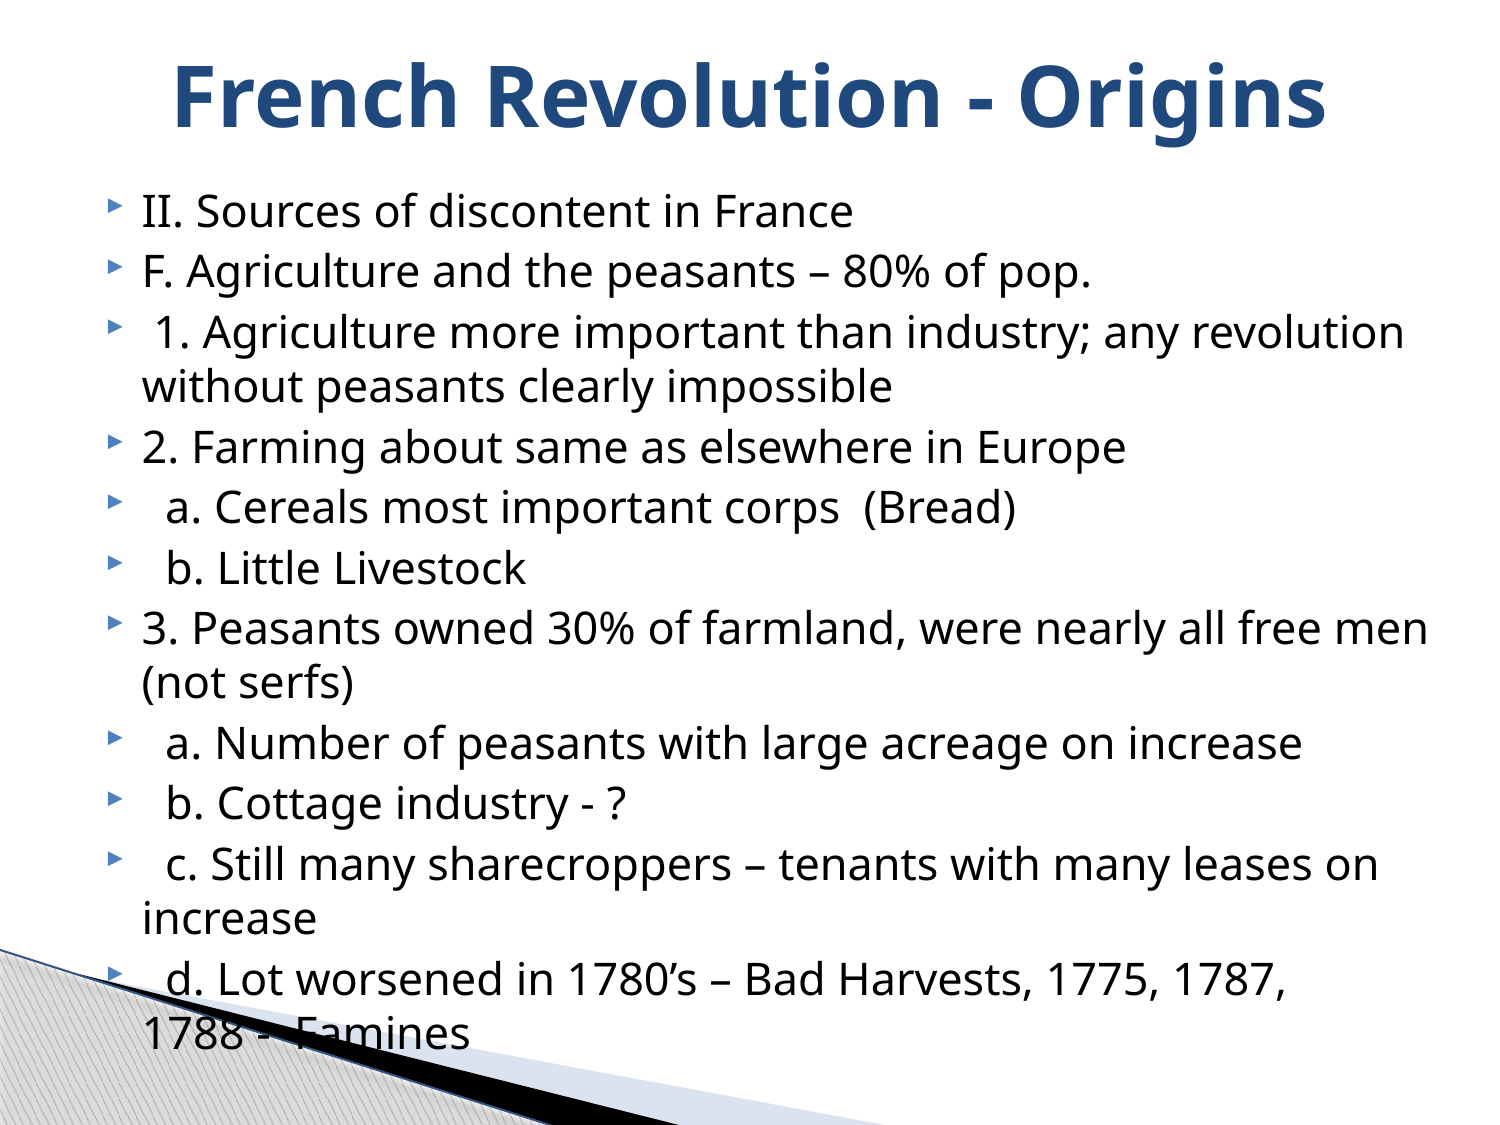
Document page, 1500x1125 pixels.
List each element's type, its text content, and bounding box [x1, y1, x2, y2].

list II. Sources of discontent in France F. Agriculture and the peasants – 80% of pop. 1. Agriculture more important than industry; any revolution without peasants clearly impossible 2. Farming about same as elsewhere in Europe a. Cereals most important corps (Bread) b. Little Livestock 3. Peasants owned 30% of farmland, were nearly all free men (not serfs) a. Number of peasants with large acreage on increase b. Cottage industry - ? c. Still many sharecroppers – tenants with many leases on increase d. Lot worsened in 1780’s – Bad Harvests, 1775, 1787, 1788 - Famines [75, 174, 1450, 1075]
title French Revolution - Origins [75, 0, 1425, 188]
